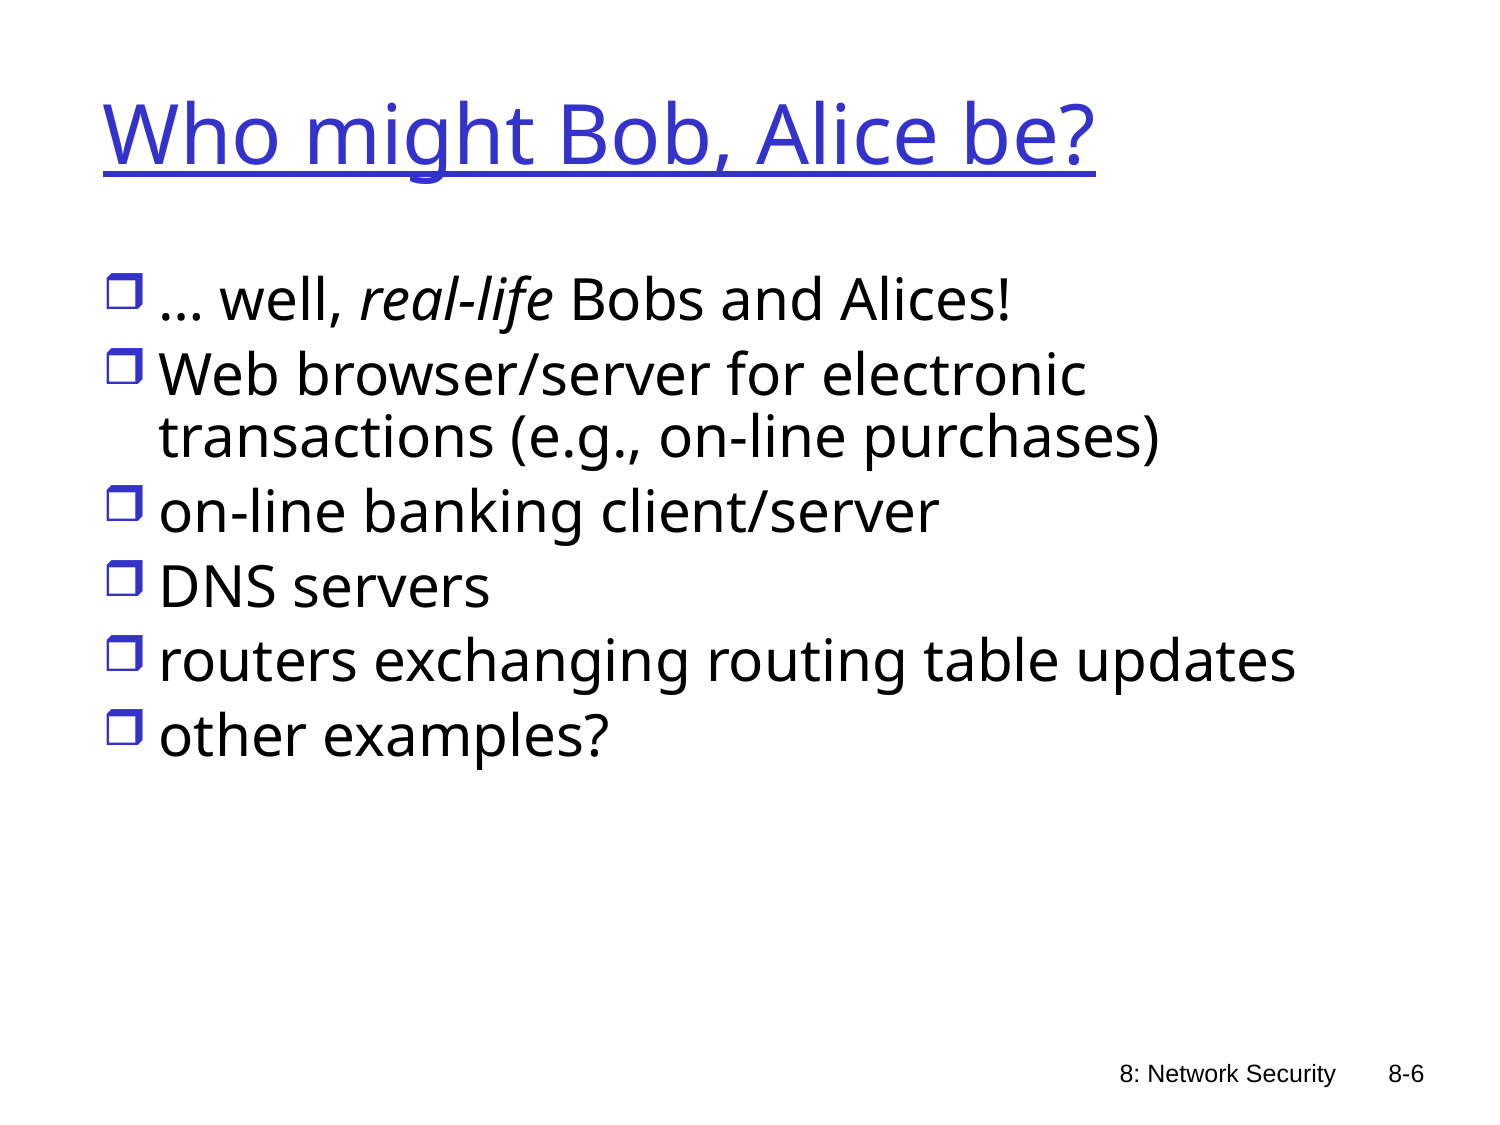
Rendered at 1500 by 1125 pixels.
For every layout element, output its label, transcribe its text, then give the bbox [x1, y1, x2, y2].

slide_number 8-6 [1320, 1050, 1440, 1099]
footer 8: Network Security [876, 1050, 1352, 1125]
title Who might Bob, Alice be? [87, 37, 1363, 225]
list … well, real-life Bobs and Alices! Web browser/server for electronic transactions (e.g., on-line purchases) on-line banking client/server DNS servers routers exchanging routing table updates other examples? [87, 262, 1363, 794]
